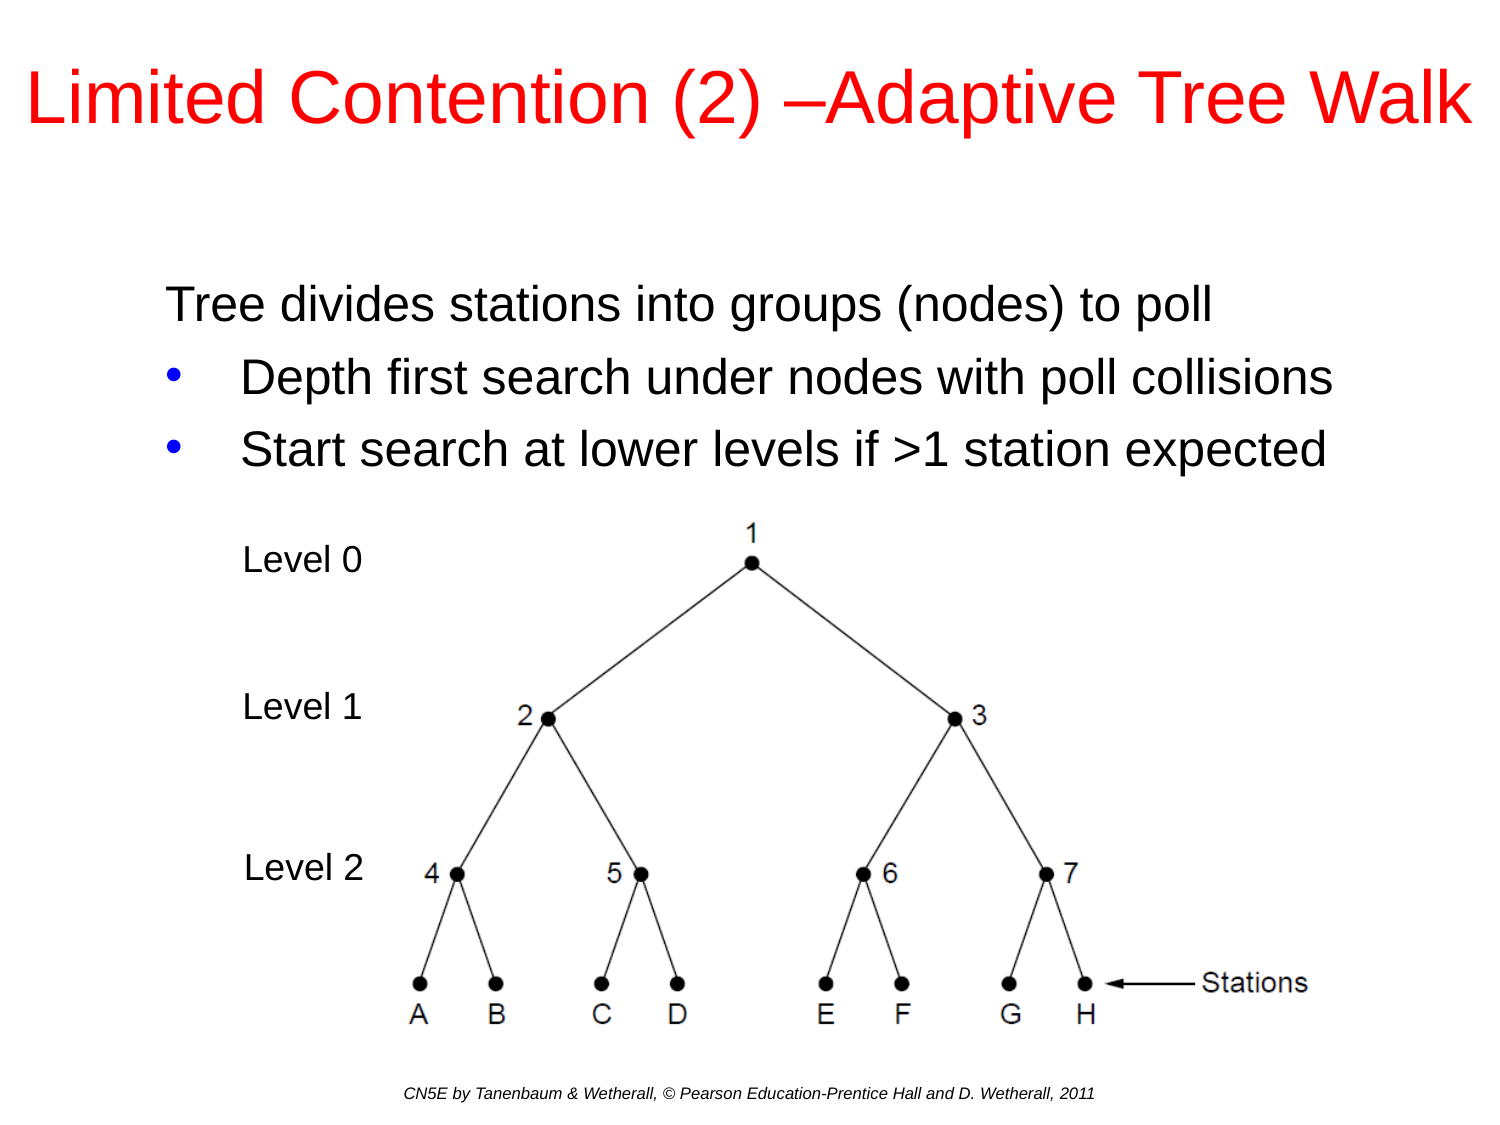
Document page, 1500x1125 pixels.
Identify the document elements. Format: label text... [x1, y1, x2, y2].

footer CN5E by Tanenbaum & Wetherall, © Pearson Education-Prentice Hall and D. Wetherall, 2011 [0, 1074, 1500, 1125]
text_box Level 2 [229, 835, 321, 896]
picture [326, 509, 1335, 1047]
text_box Level 1 [227, 674, 321, 735]
text_box Level 0 [227, 528, 321, 588]
title Limited Contention (2) –Adaptive Tree Walk [0, 0, 1500, 188]
list Tree divides stations into groups (nodes) to poll Depth first search under nodes with poll collisions Start search at lower levels if >1 station expected [149, 263, 1429, 1020]
